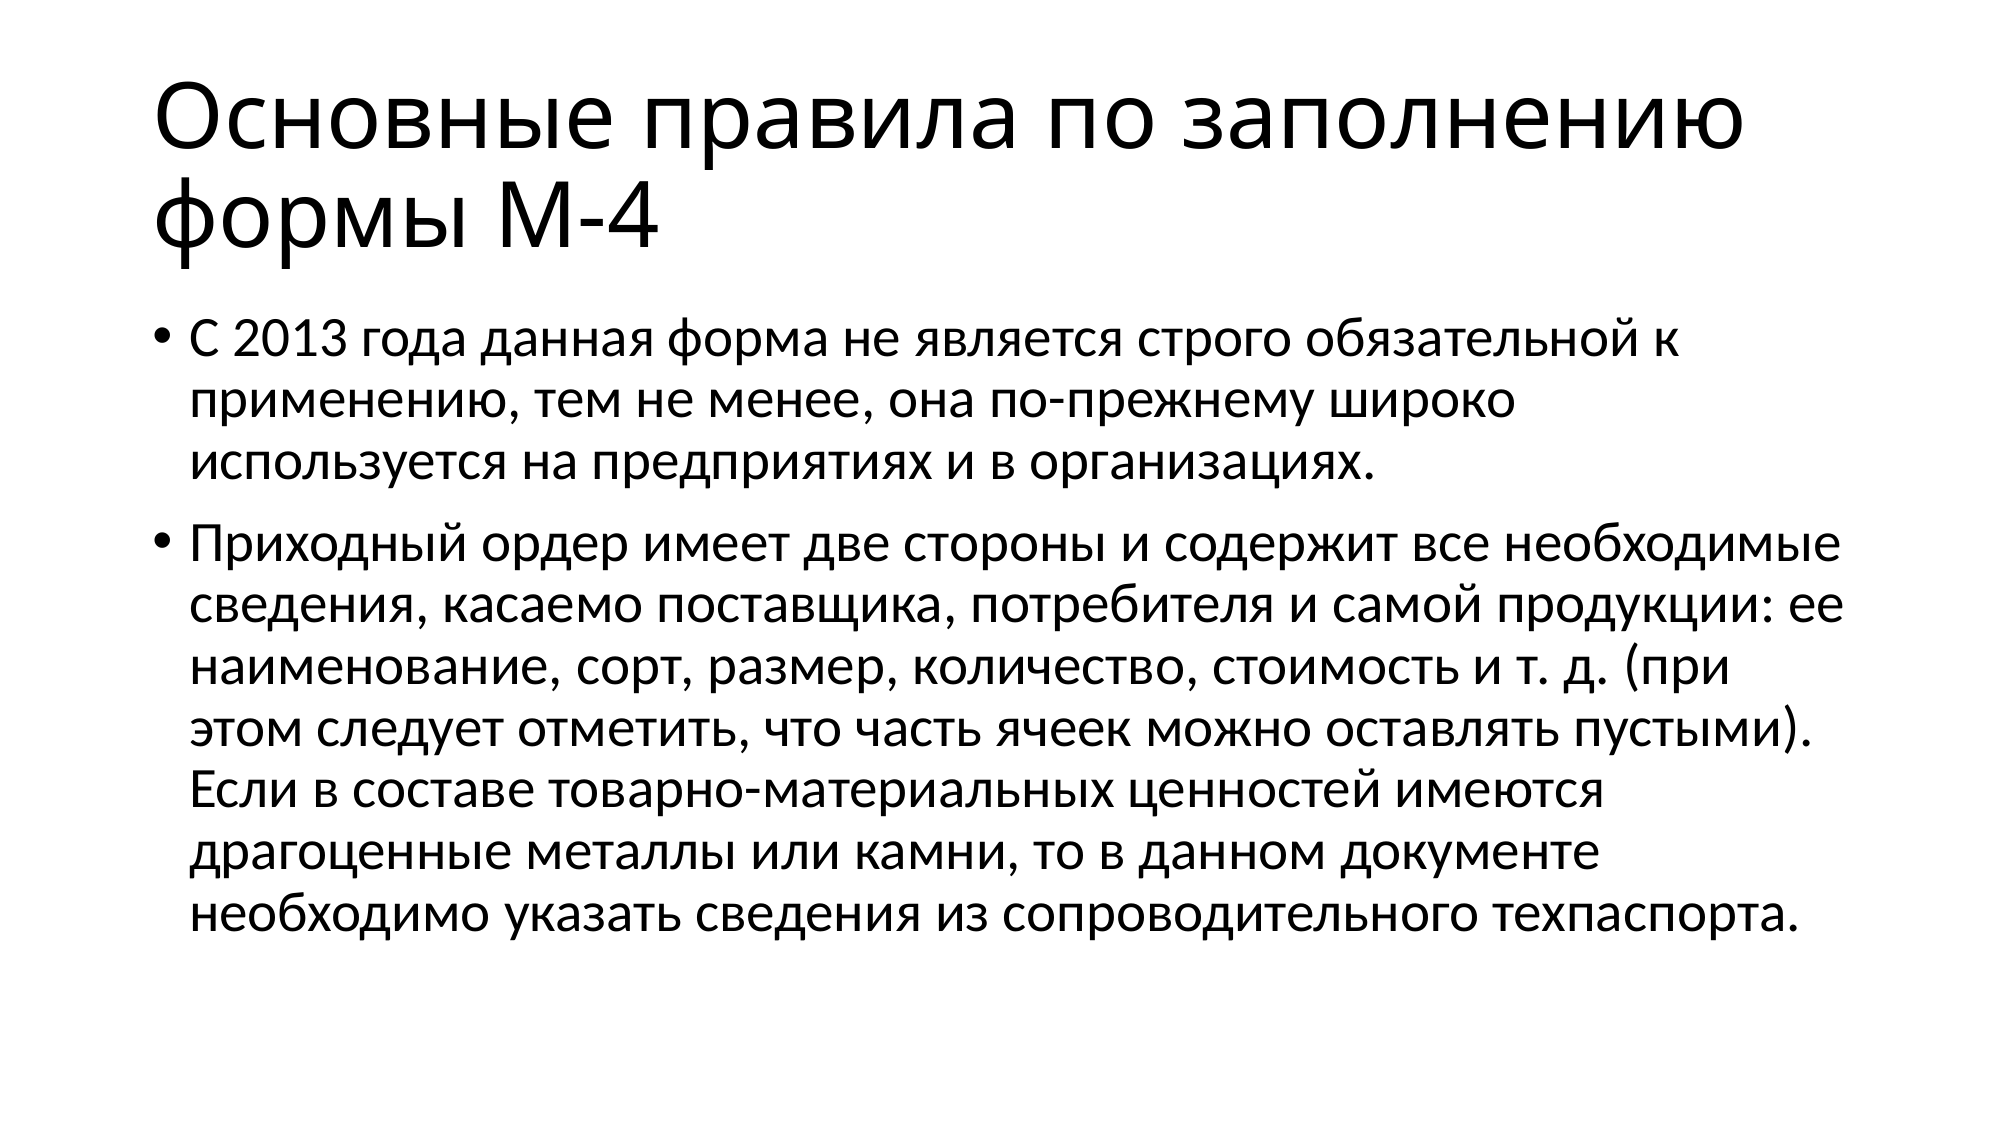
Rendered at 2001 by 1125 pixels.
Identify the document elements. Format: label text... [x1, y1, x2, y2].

title Основные правила по заполнению формы М-4 [137, 59, 1863, 278]
list С 2013 года данная форма не является строго обязательной к применению, тем не менее, она по-прежнему широко используется на предприятиях и в организациях. Приходный ордер имеет две стороны и содержит все необходимые сведения, касаемо поставщика, потребителя и самой продукции: ее наименование, сорт, размер, количество, стоимость и т. д. (при этом следует отметить, что часть ячеек можно оставлять пустыми). Если в составе товарно-материальных ценностей имеются драгоценные металлы или камни, то в данном документе необходимо указать сведения из сопроводительного техпаспорта. [137, 299, 1863, 1014]
